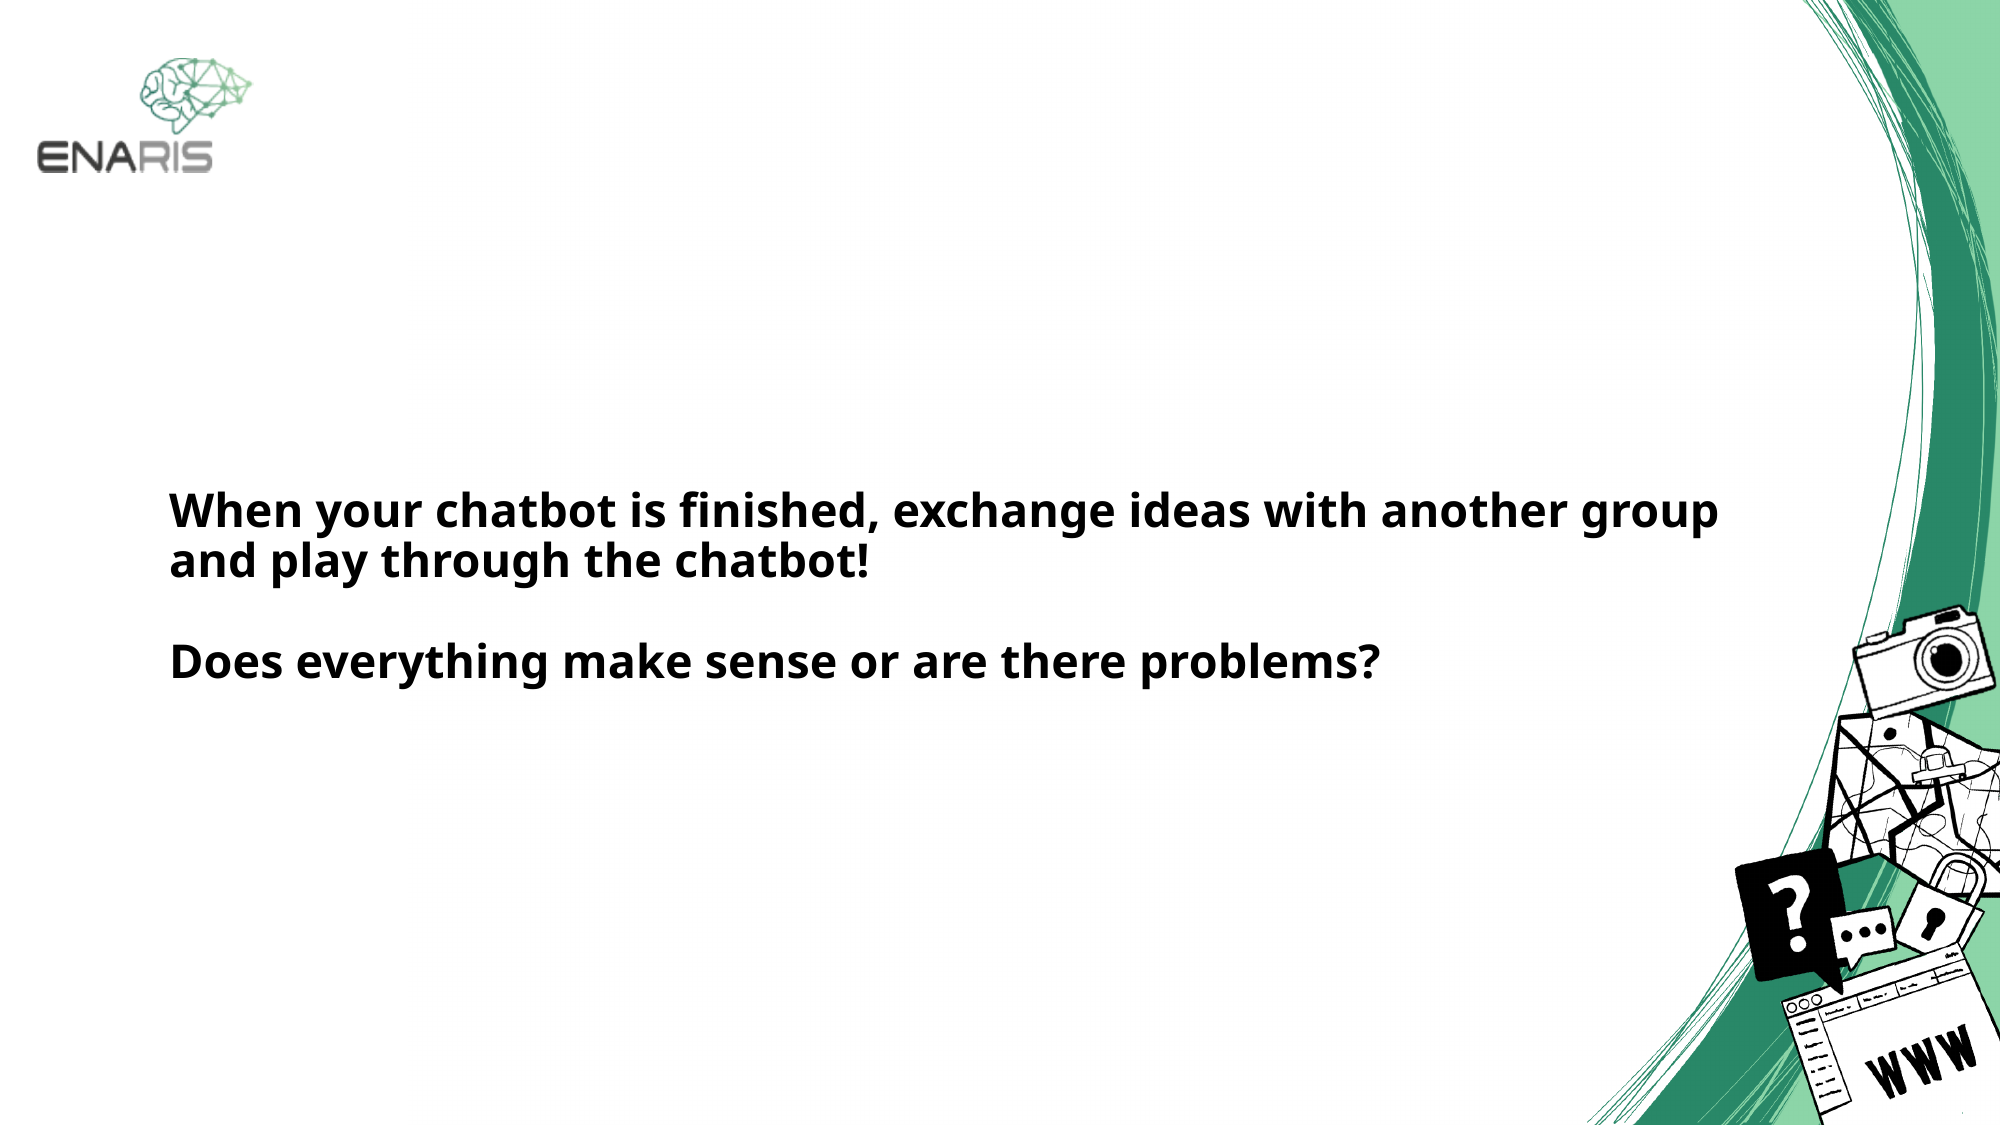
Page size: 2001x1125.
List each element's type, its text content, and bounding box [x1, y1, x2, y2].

picture [37, 58, 254, 173]
title When your chatbot is finished, exchange ideas with another group and play through the chatbot! Does everything make sense or are there problems? [154, 478, 1763, 697]
picture [408, 0, 2000, 1125]
